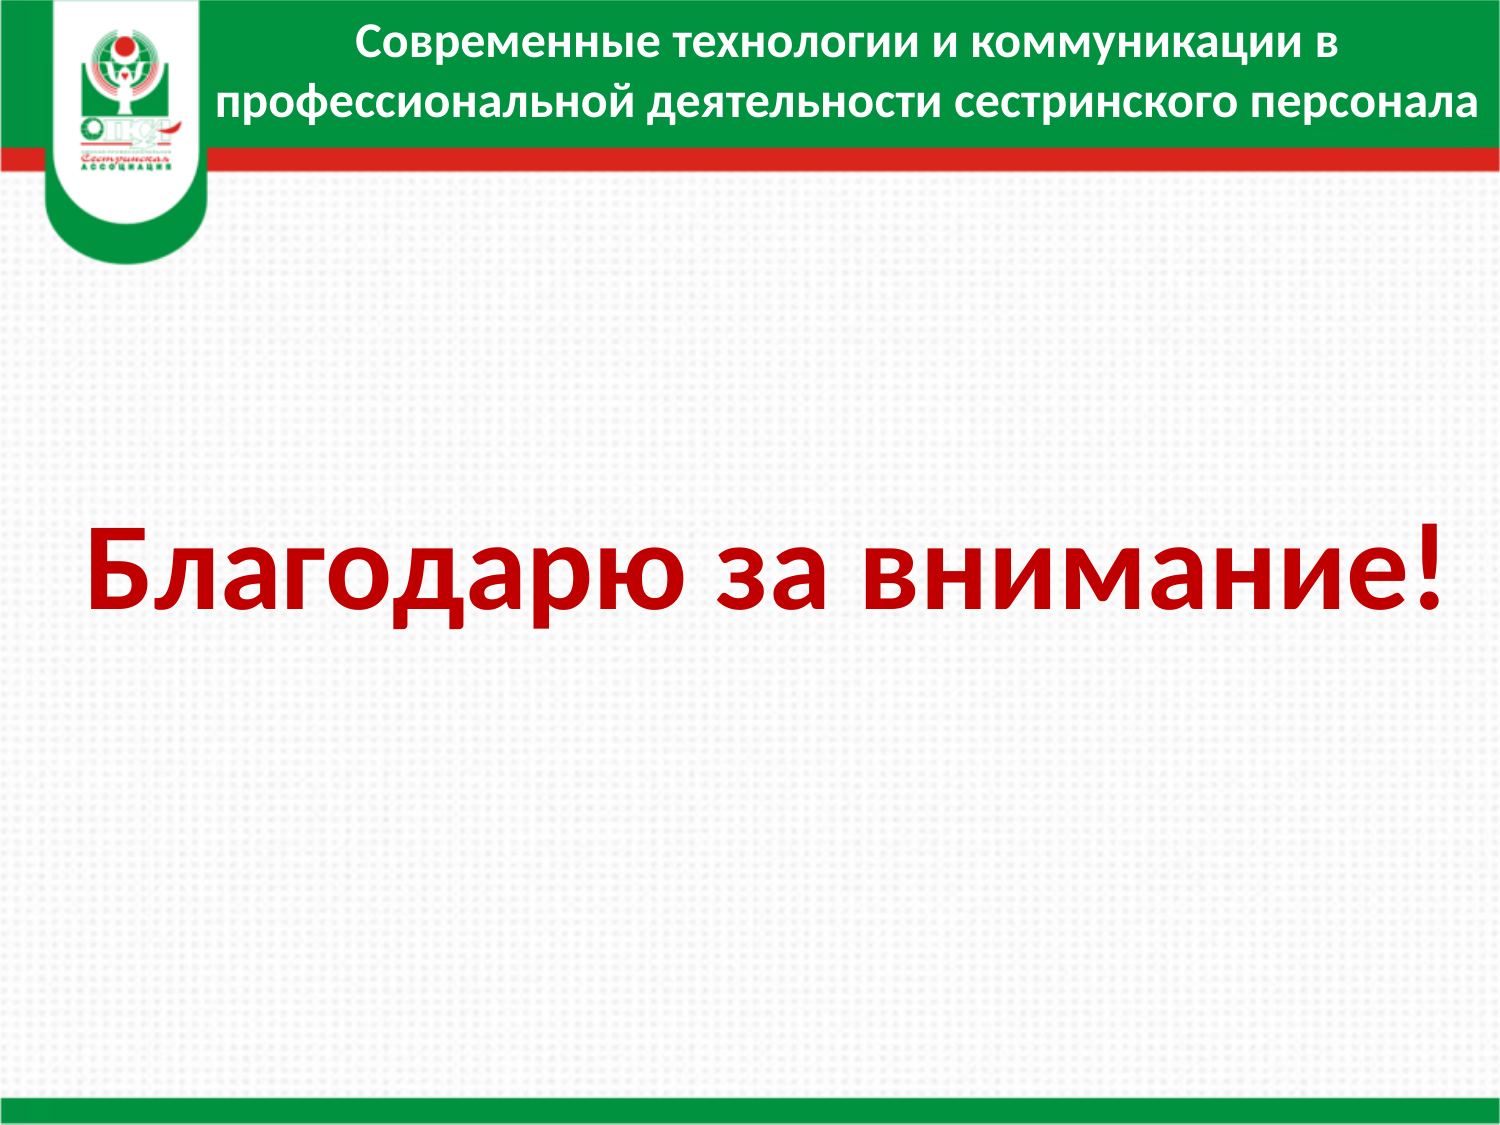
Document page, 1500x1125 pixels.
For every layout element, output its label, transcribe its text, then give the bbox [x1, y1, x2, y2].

picture [0, 0, 1500, 1125]
text_box Благодарю за внимание! [70, 477, 1467, 643]
text_box Современные технологии и коммуникации в профессиональной деятельности сестринского персонала [188, 0, 1500, 135]
